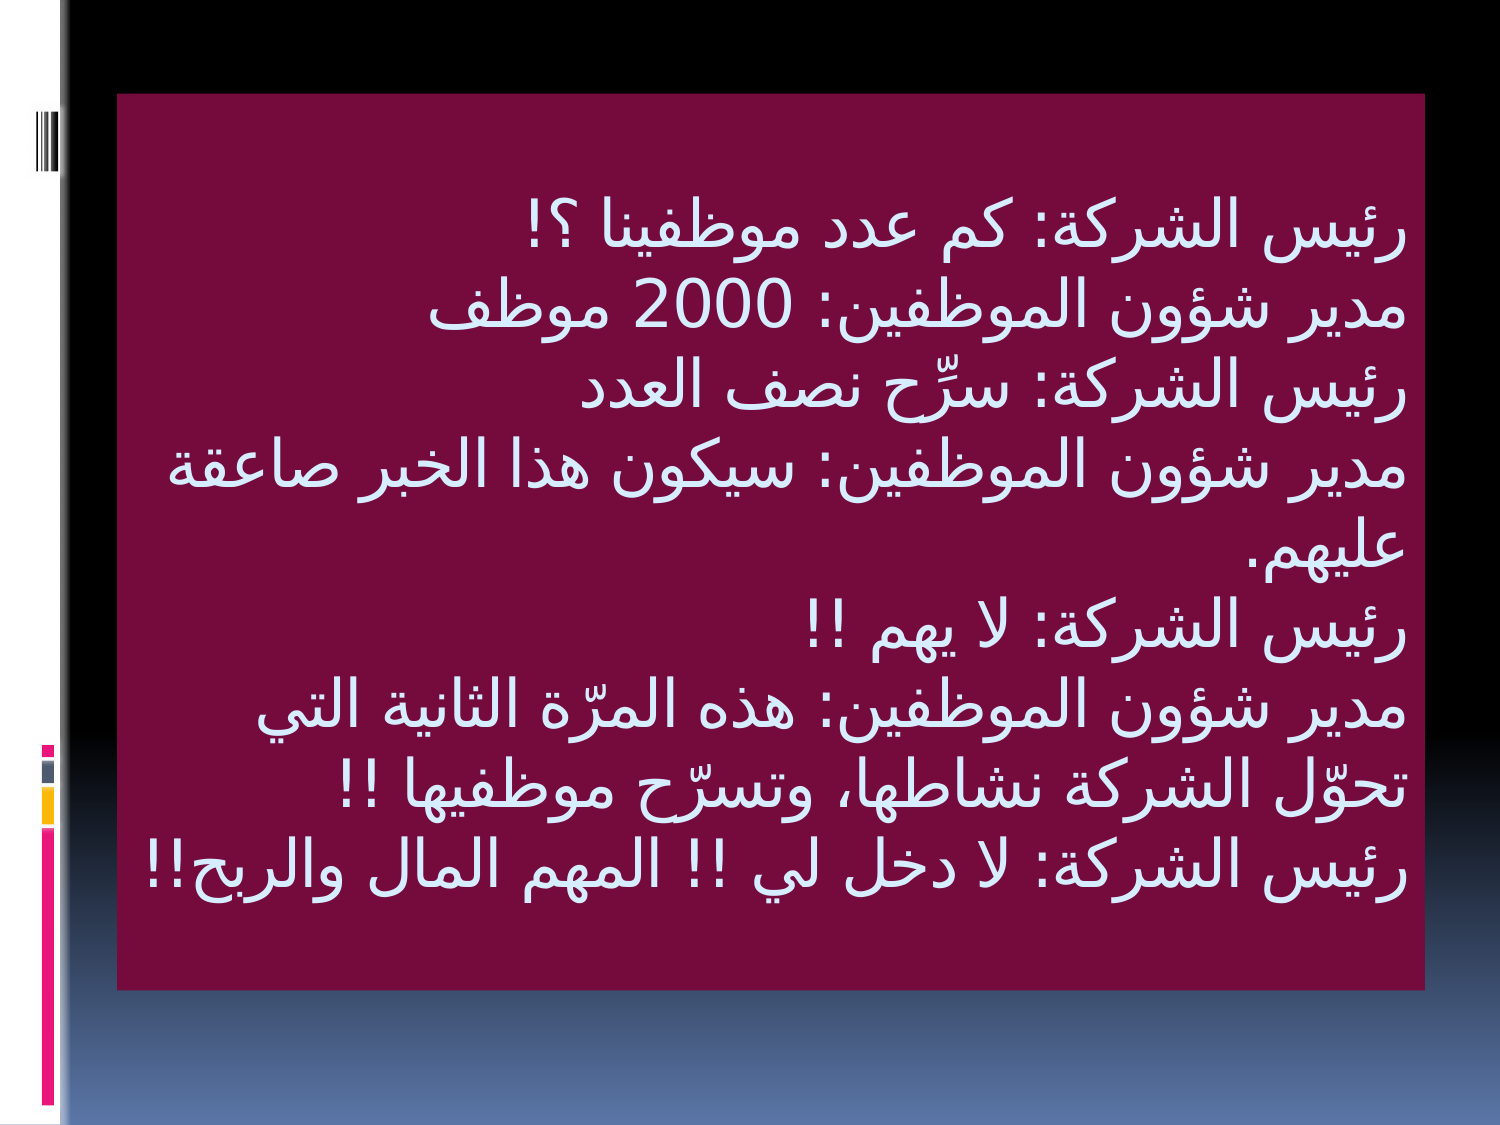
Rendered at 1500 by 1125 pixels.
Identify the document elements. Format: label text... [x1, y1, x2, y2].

title رئيس الشركة: كم عدد موظفينا ؟! مدير شؤون الموظفين: 2000 موظف رئيس الشركة: سرِّح نصف العدد مدير شؤون الموظفين: سيكون هذا الخبر صاعقة عليهم. رئيس الشركة: لا يهم !! مدير شؤون الموظفين: هذه المرّة الثانية التي تحوّل الشركة نشاطها، وتسرّح موظفيها !! رئيس الشركة: لا دخل لي !! المهم المال والربح!! [117, 93, 1425, 991]
